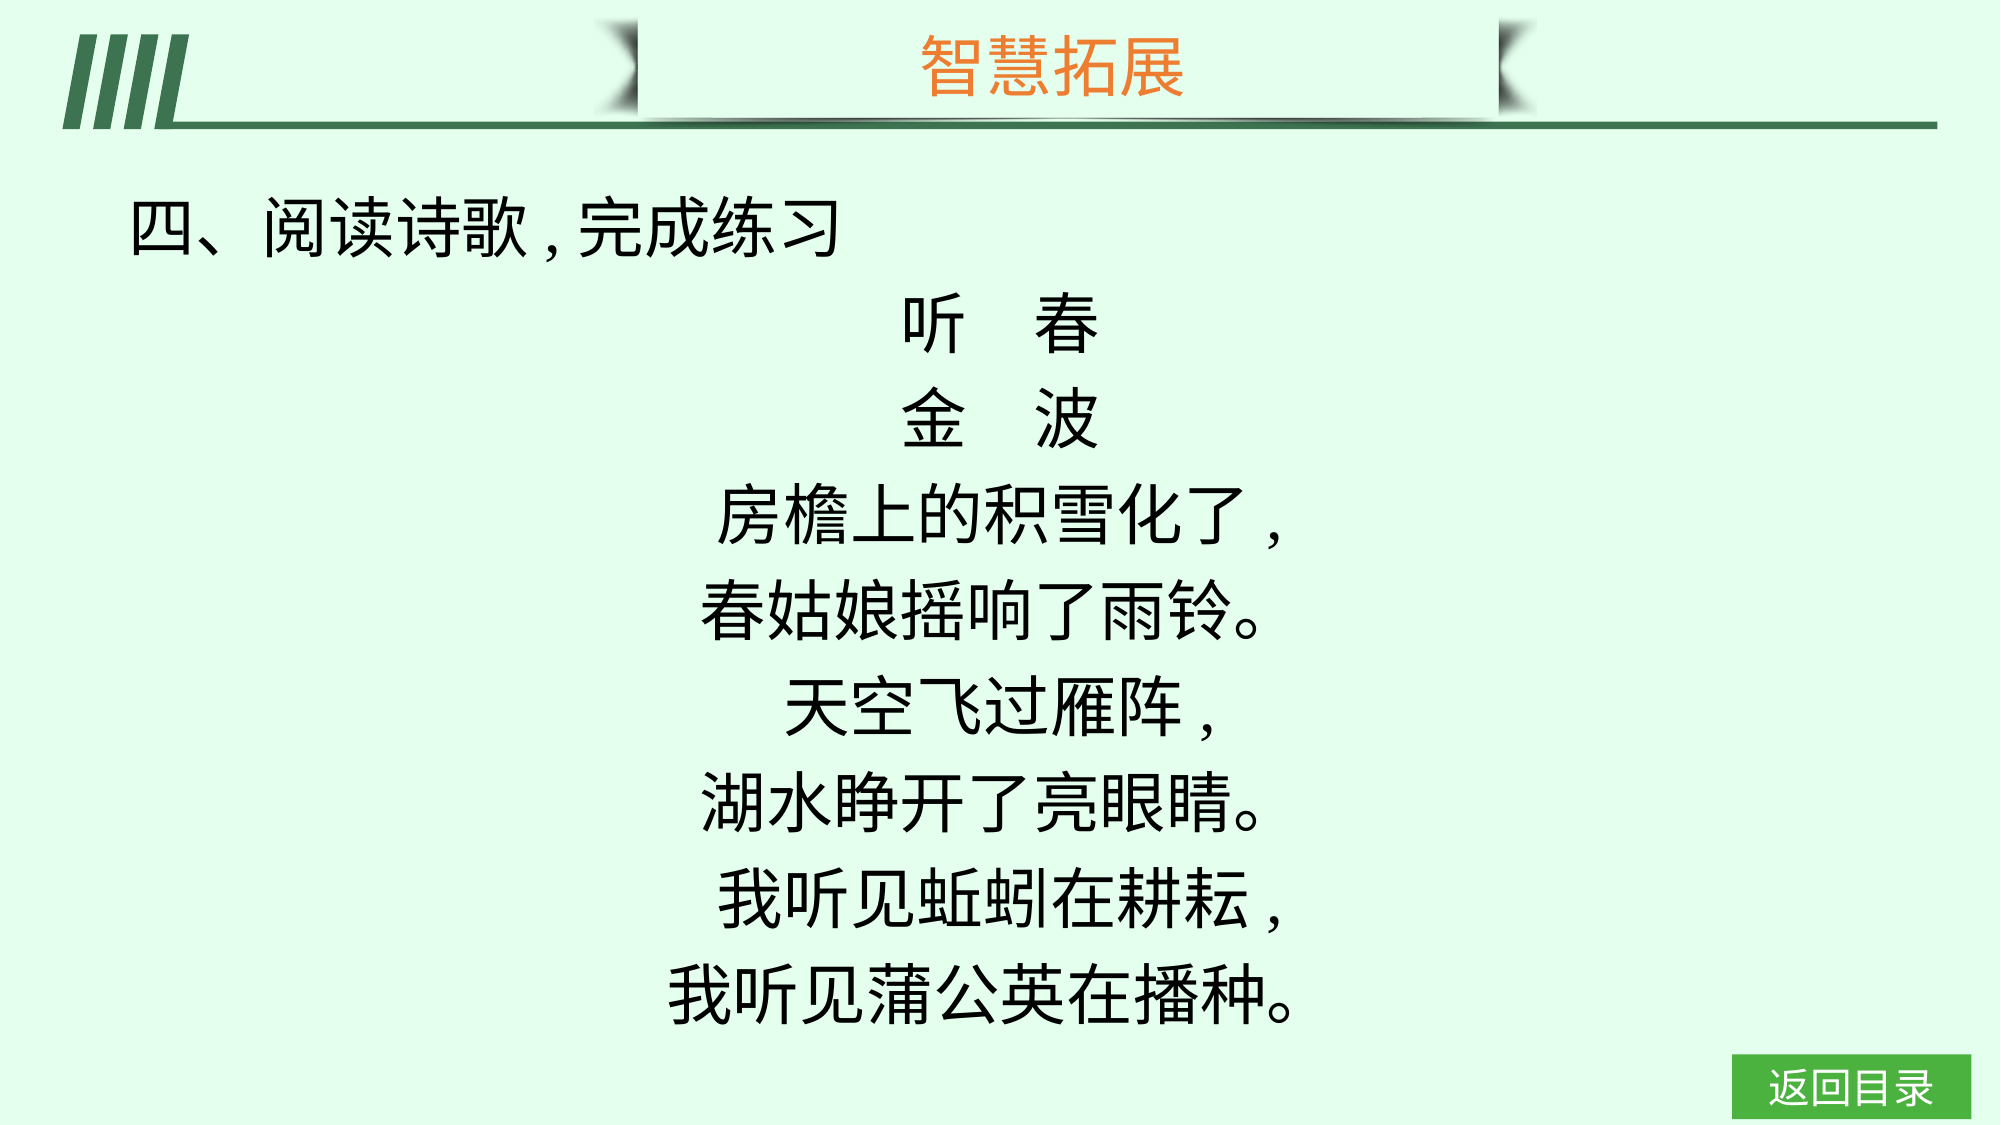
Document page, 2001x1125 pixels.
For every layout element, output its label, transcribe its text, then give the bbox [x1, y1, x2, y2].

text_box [62, 34, 1938, 130]
text_box 四、阅读诗歌,完成练习 听 春 金 波 房檐上的积雪化了, 春姑娘摇响了雨铃。 天空飞过雁阵, 湖水睁开了亮眼睛。 我听见蚯蚓在耕耘, 我听见蒲公英在播种。 [113, 162, 1887, 1041]
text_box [594, 16, 1537, 127]
